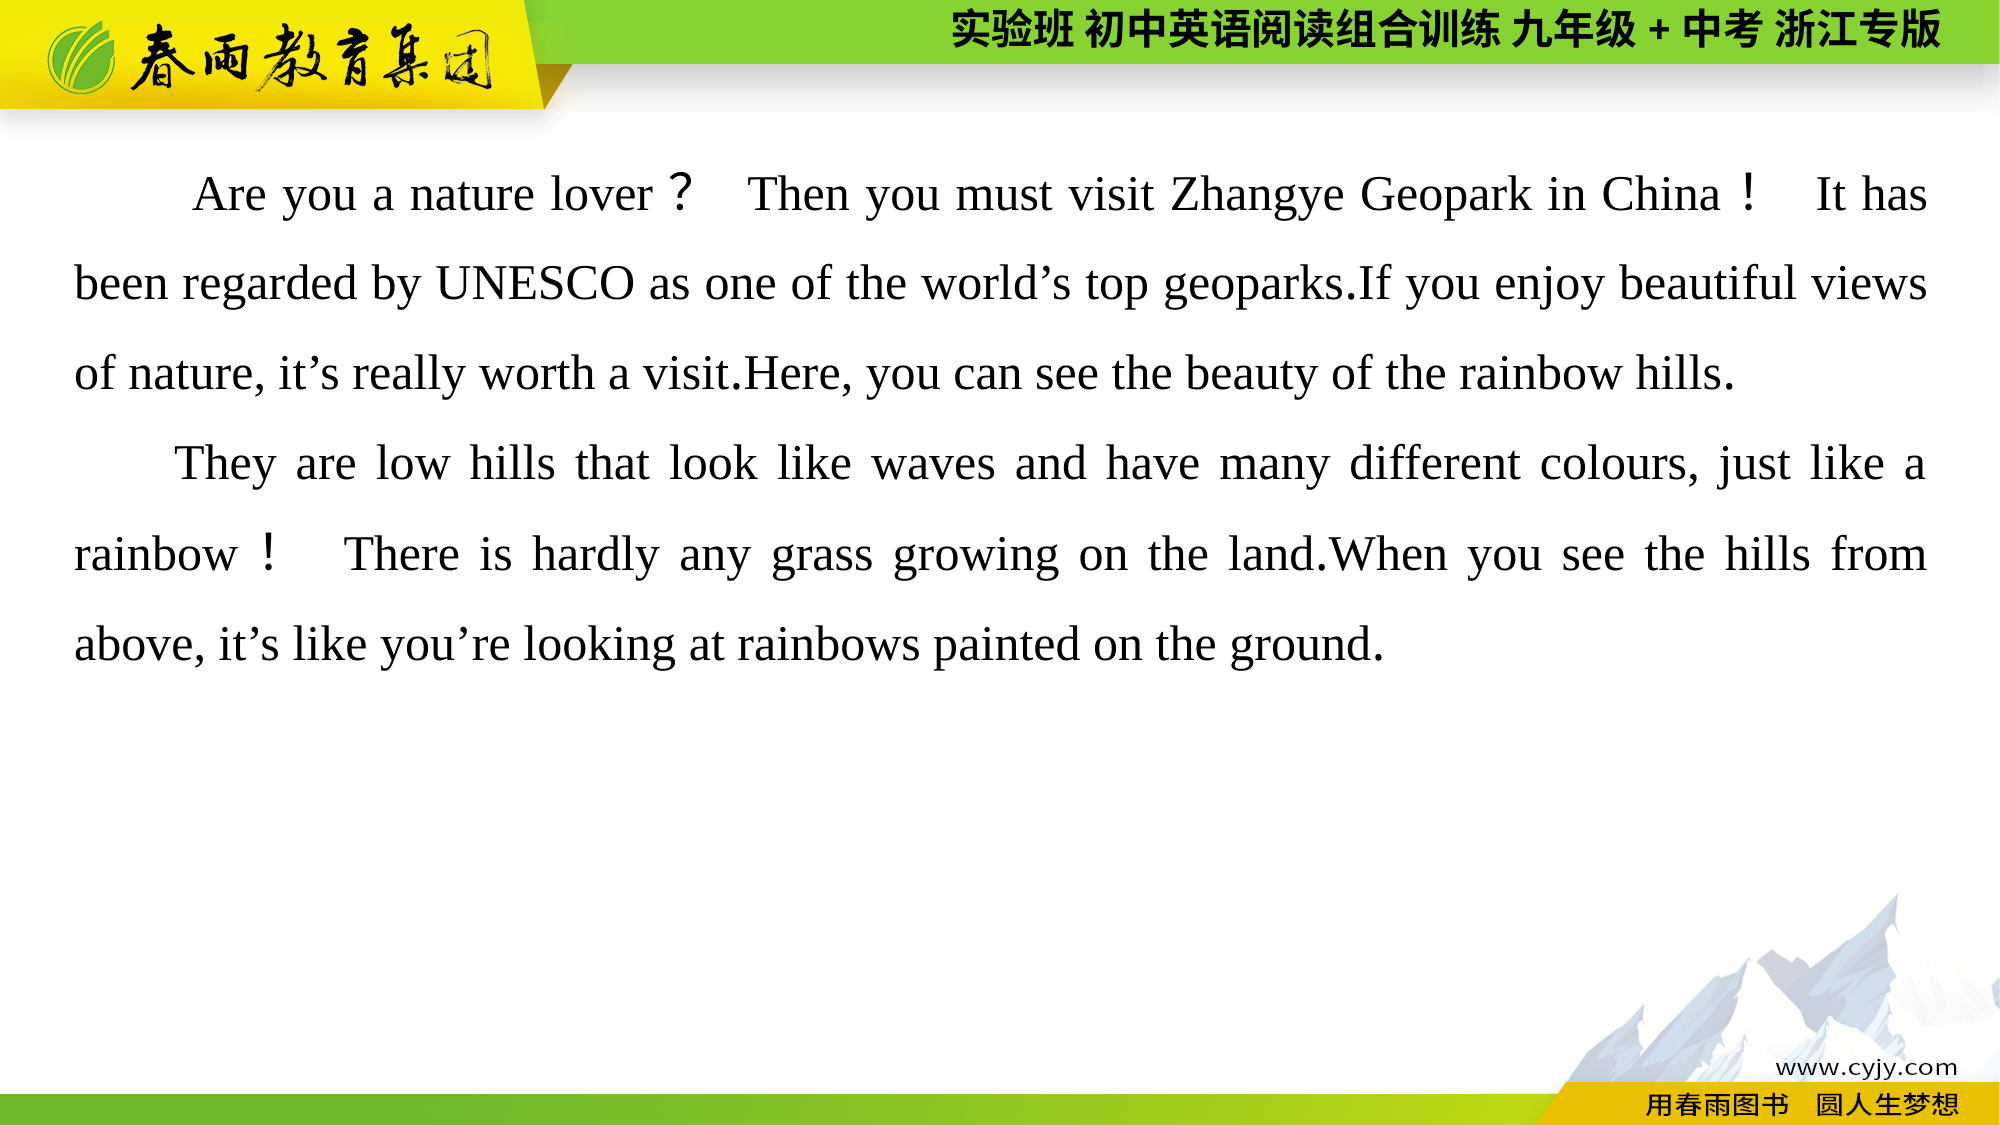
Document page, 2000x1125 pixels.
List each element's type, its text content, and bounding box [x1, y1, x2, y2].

picture [0, 0, 2000, 1125]
list Are you a nature lover？ Then you must visit Zhangye Geopark in China！ It has been regarded by UNESCO as one of the world’s top geoparks.If you enjoy beautiful views of nature, it’s really worth a visit.Here, you can see the beauty of the rainbow hills. They are low hills that look like waves and have many different colours, just like a rainbow！ There is hardly any grass growing on the land.When you see the hills from above, it’s like you’re looking at rainbows painted on the ground. [59, 122, 1944, 672]
